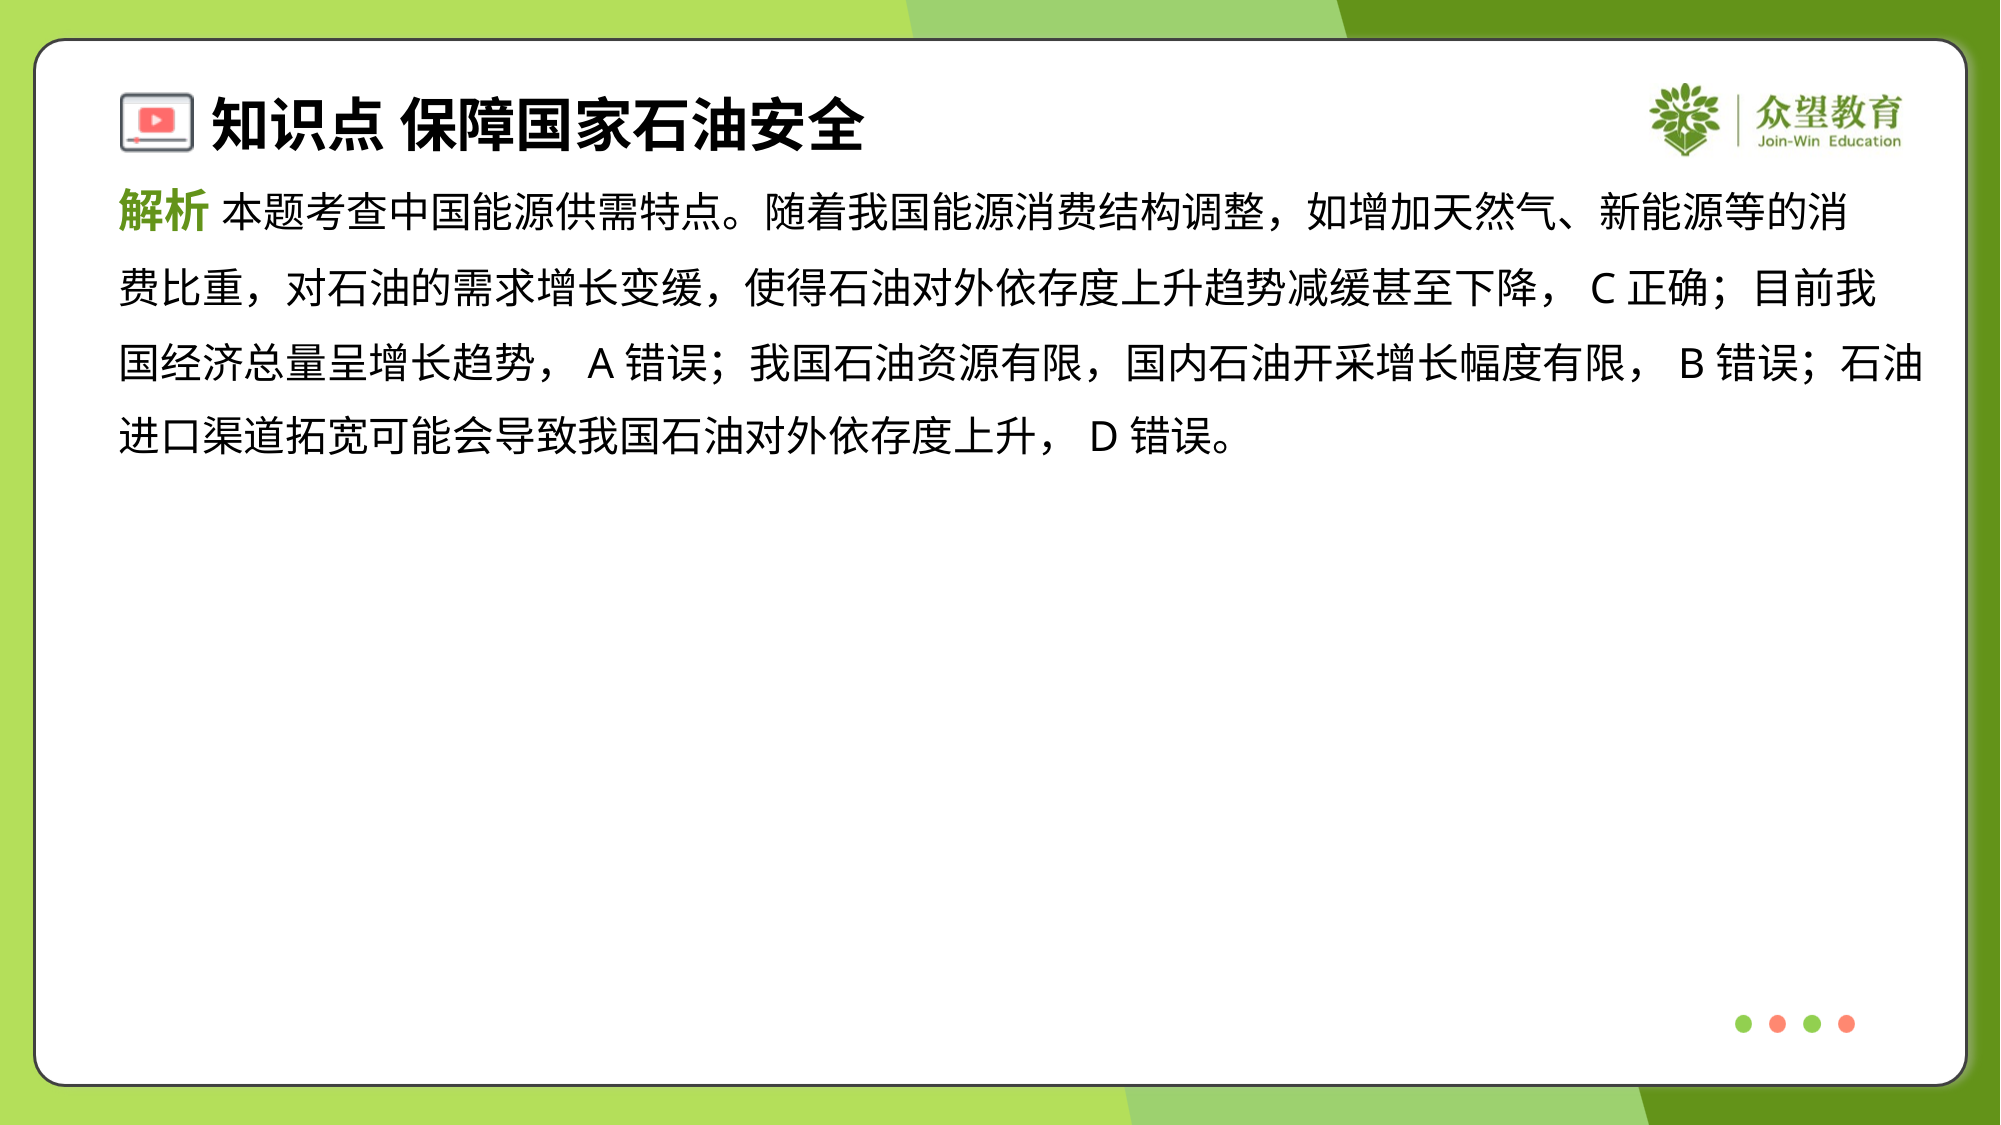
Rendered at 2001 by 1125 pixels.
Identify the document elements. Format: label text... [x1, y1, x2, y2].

picture [0, 0, 2000, 1125]
text_box 解析 本题考查中国能源供需特点。随着我国能源消费结构调整，如增加天然气、新能源等的消 费比重，对石油的需求增长变缓，使得石油对外依存度上升趋势减缓甚至下降，C正确；目前我 国经济总量呈增长趋势，A错误；我国石油资源有限，国内石油开采增长幅度有限，B错误；石油 进口渠道拓宽可能会导致我国石油对外依存度上升，D错误。 [118, 159, 1883, 452]
